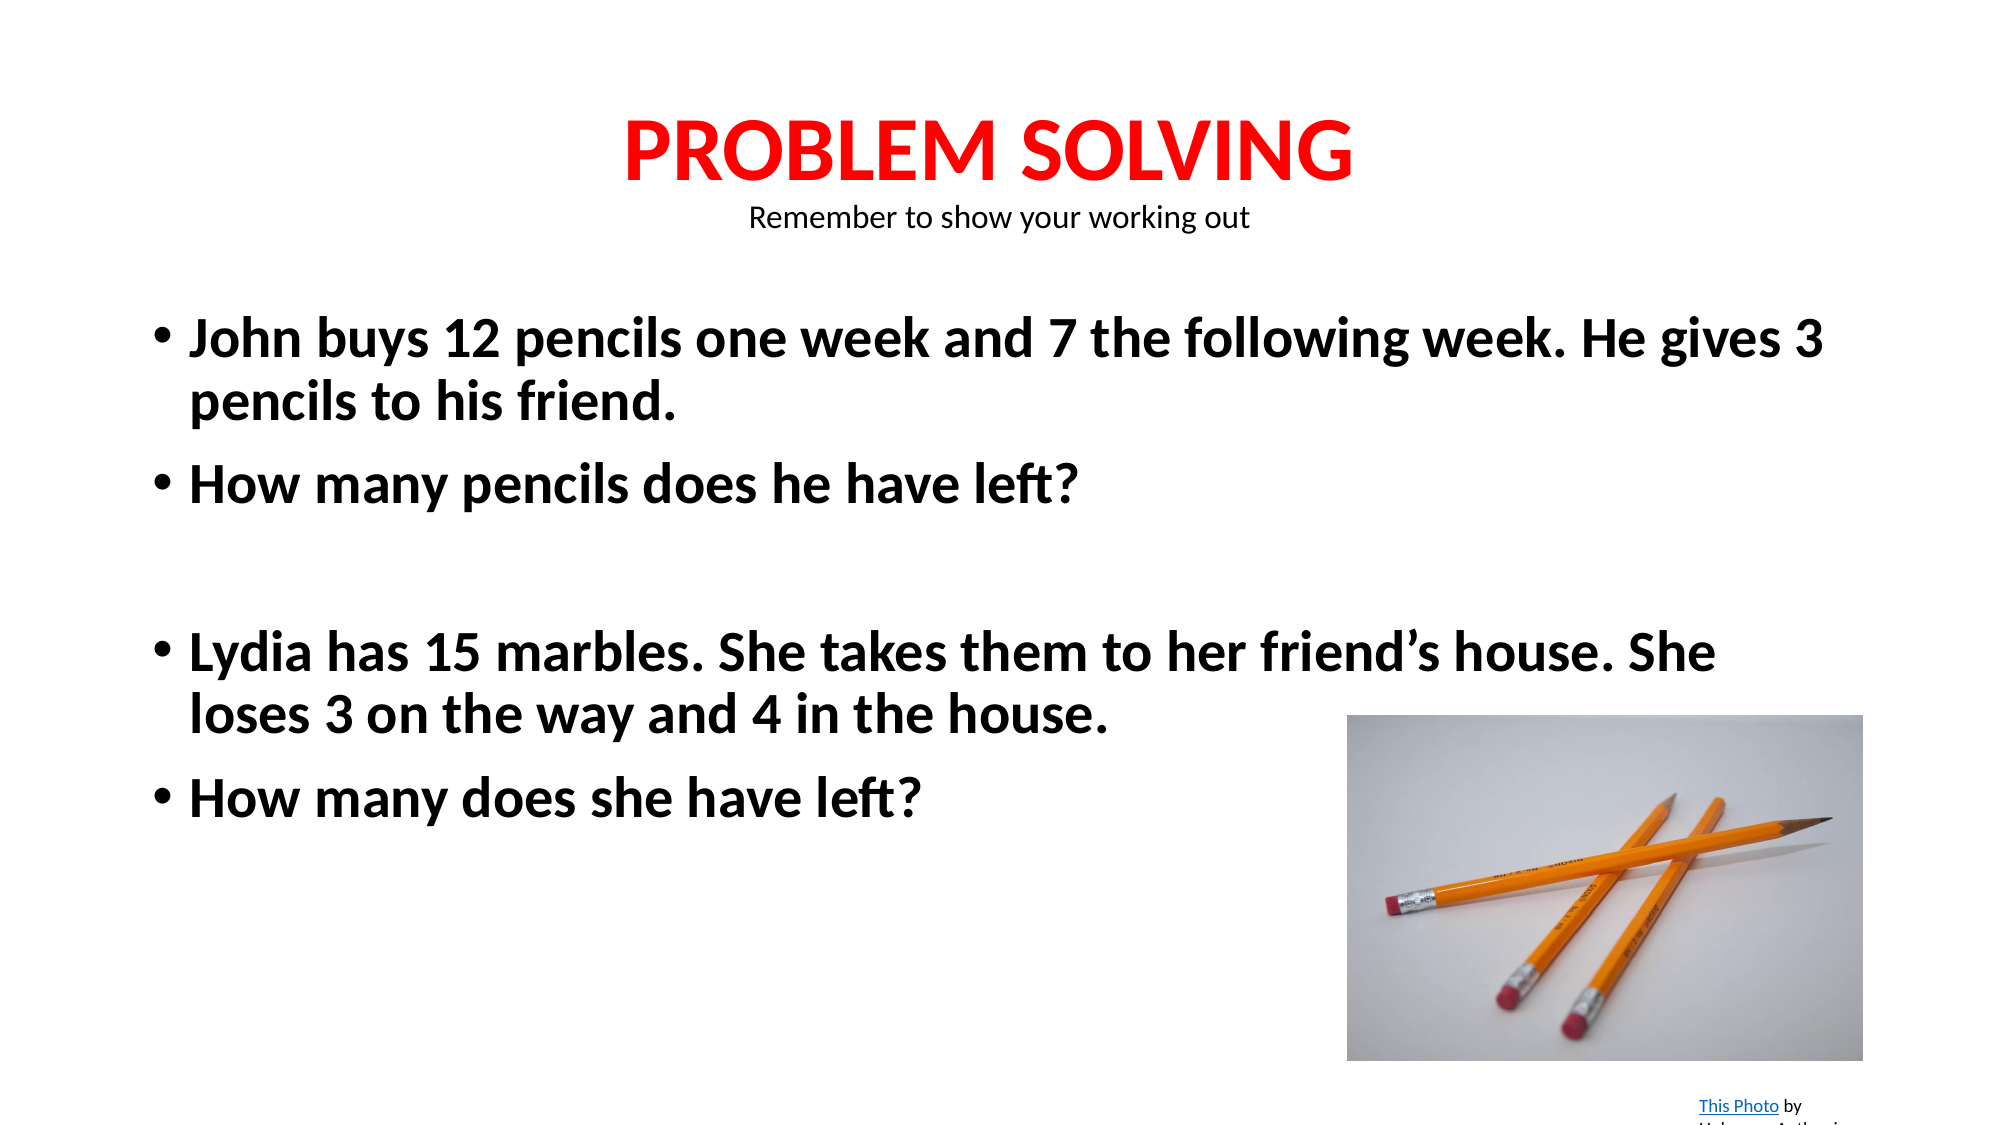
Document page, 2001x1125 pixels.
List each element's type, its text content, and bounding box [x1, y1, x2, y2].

text_box This Photo by Unknown Author is licensed under CC BY [1684, 1086, 1863, 1125]
picture [1347, 715, 1863, 1061]
list John buys 12 pencils one week and 7 the following week. He gives 3 pencils to his friend. How many pencils does he have left? Lydia has 15 marbles. She takes them to her friend’s house. She loses 3 on the way and 4 in the house. How many does she have left? [137, 299, 1863, 1014]
title PROBLEM SOLVING Remember to show your working out [137, 59, 1863, 278]
